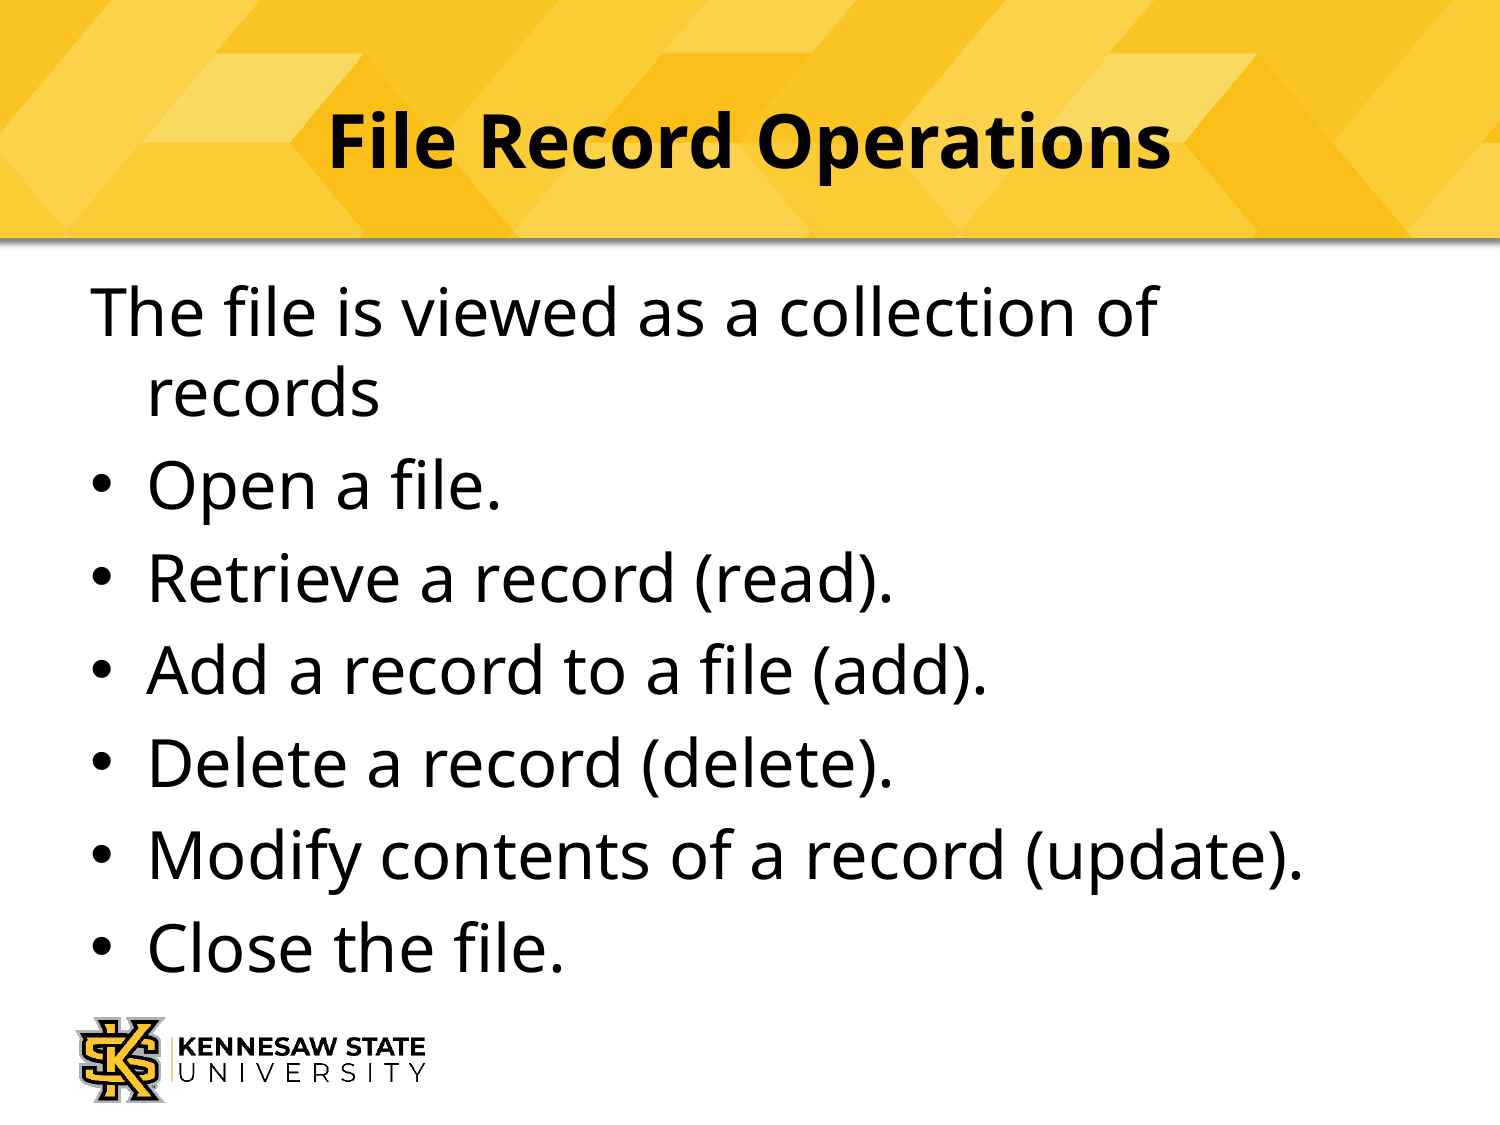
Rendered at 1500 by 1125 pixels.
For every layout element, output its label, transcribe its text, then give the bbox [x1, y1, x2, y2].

title File Record Operations [75, 45, 1425, 233]
picture [0, 0, 1500, 251]
picture [75, 1017, 425, 1103]
list The file is viewed as a collection of records Open a file. Retrieve a record (read). Add a record to a file (add). Delete a record (delete). Modify contents of a record (update). Close the file. [75, 262, 1425, 1005]
